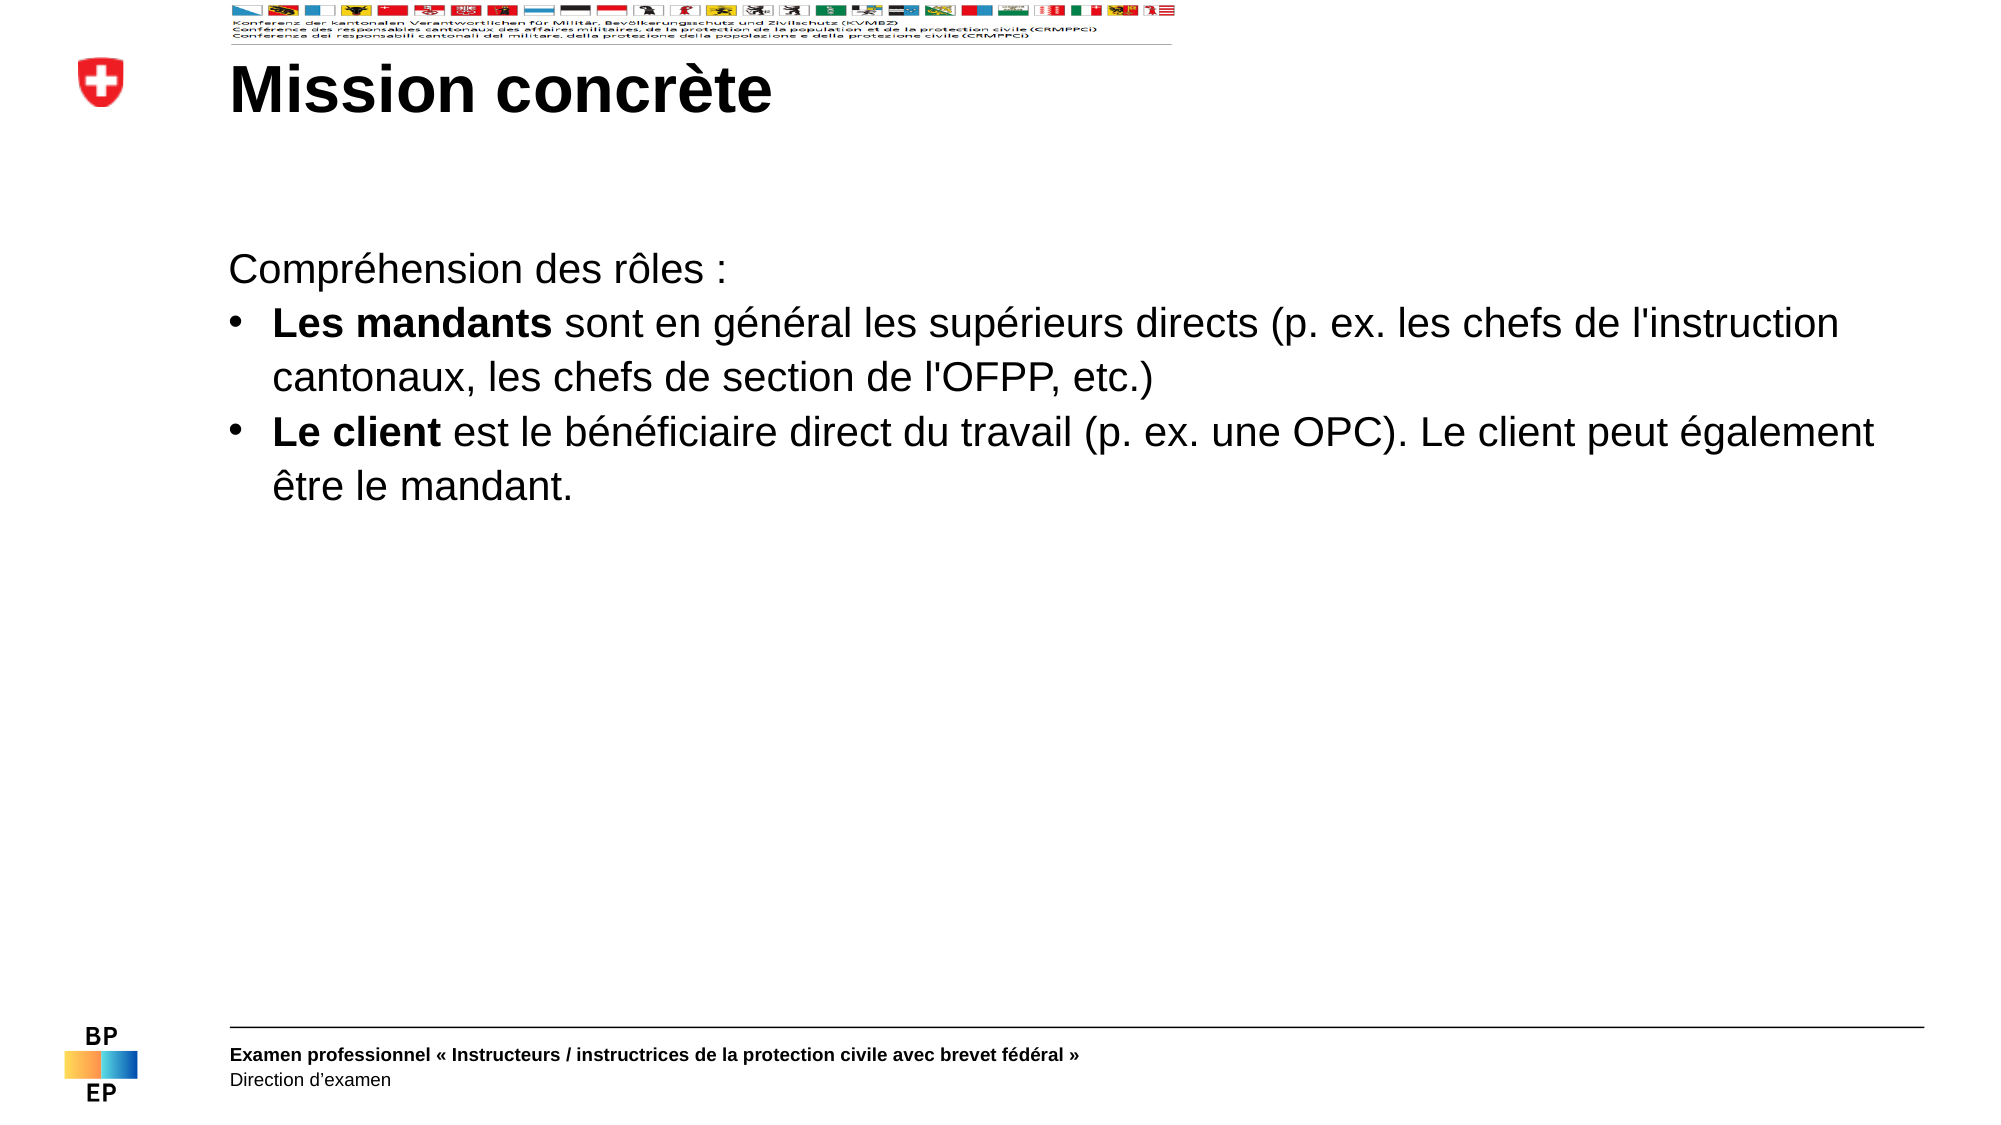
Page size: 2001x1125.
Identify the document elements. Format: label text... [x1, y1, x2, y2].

footer Examen professionnel « Instructeurs / instructrices de la protection civile avec brevet fédéral » Direction d’examen [229, 1040, 1177, 1088]
picture [229, 4, 1175, 46]
picture [61, 1021, 140, 1106]
title Mission concrète [229, 50, 1922, 199]
list Compréhension des rôles : Les mandants sont en général les supérieurs directs (p. ex. les chefs de l'instruction cantonaux, les chefs de section de l'OFPP, etc.) Le client est le bénéficiaire direct du travail (p. ex. une OPC). Le client peut également être le mandant. [228, 237, 1922, 981]
